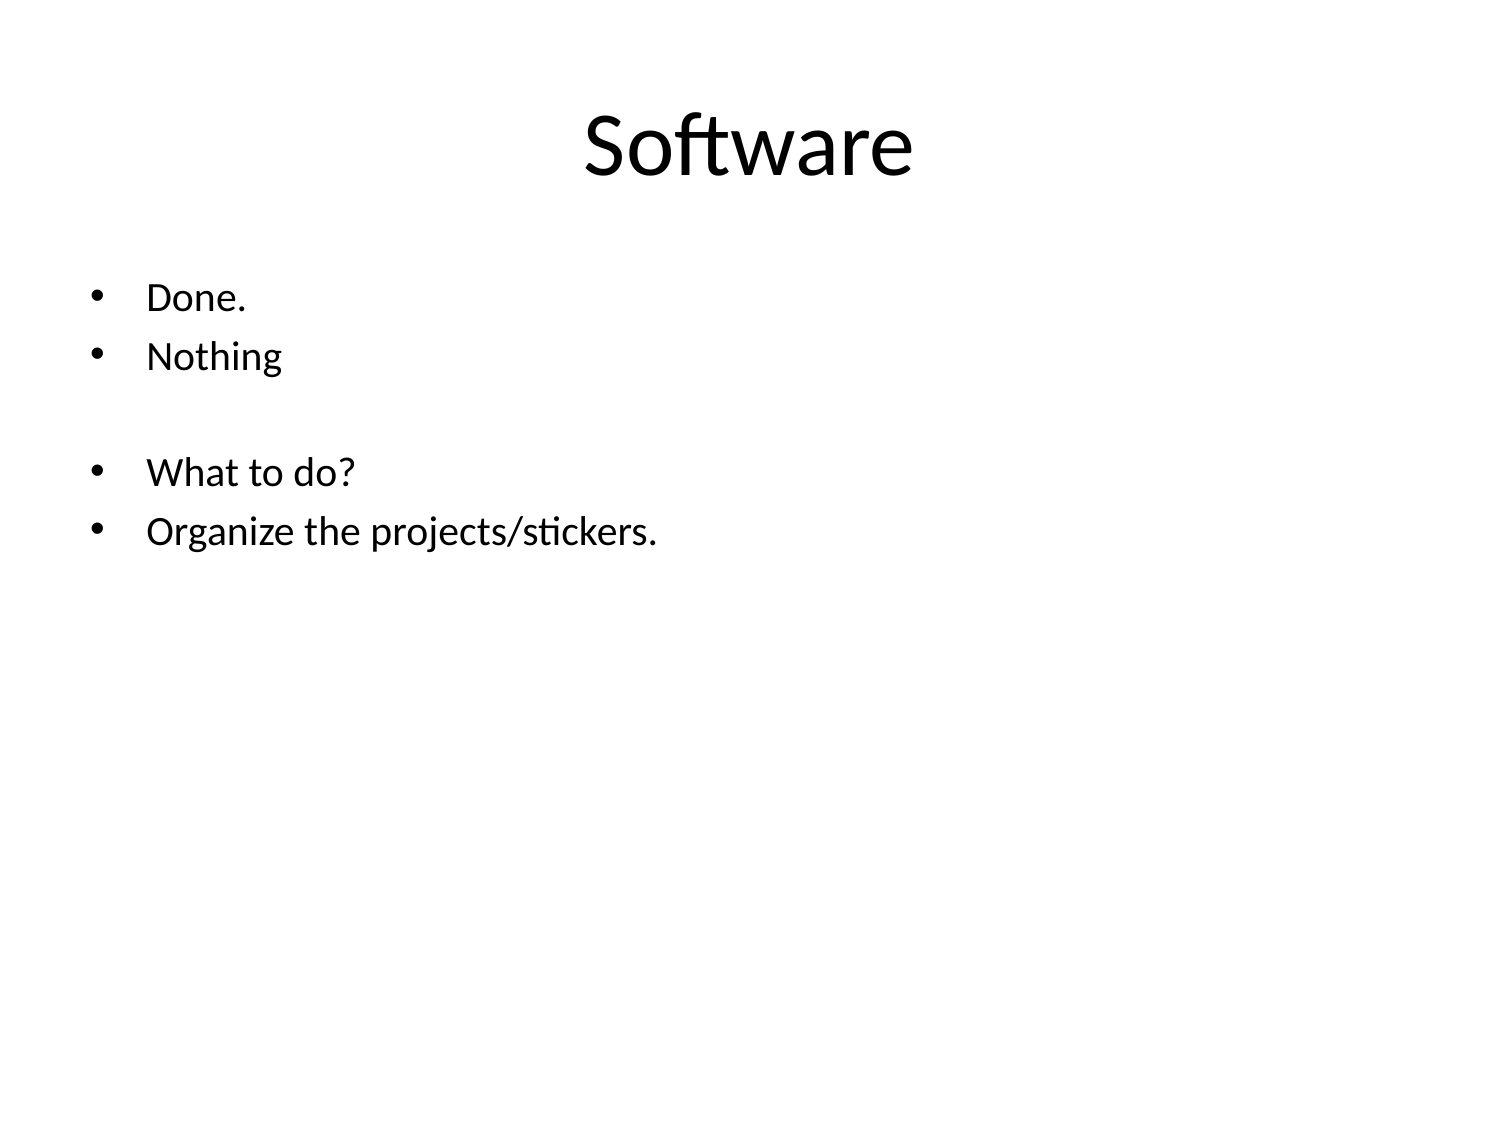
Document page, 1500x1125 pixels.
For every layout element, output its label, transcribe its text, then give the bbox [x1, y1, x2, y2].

title Software [75, 45, 1425, 233]
list Done. Nothing What to do? Organize the projects/stickers. [75, 262, 1425, 1005]
